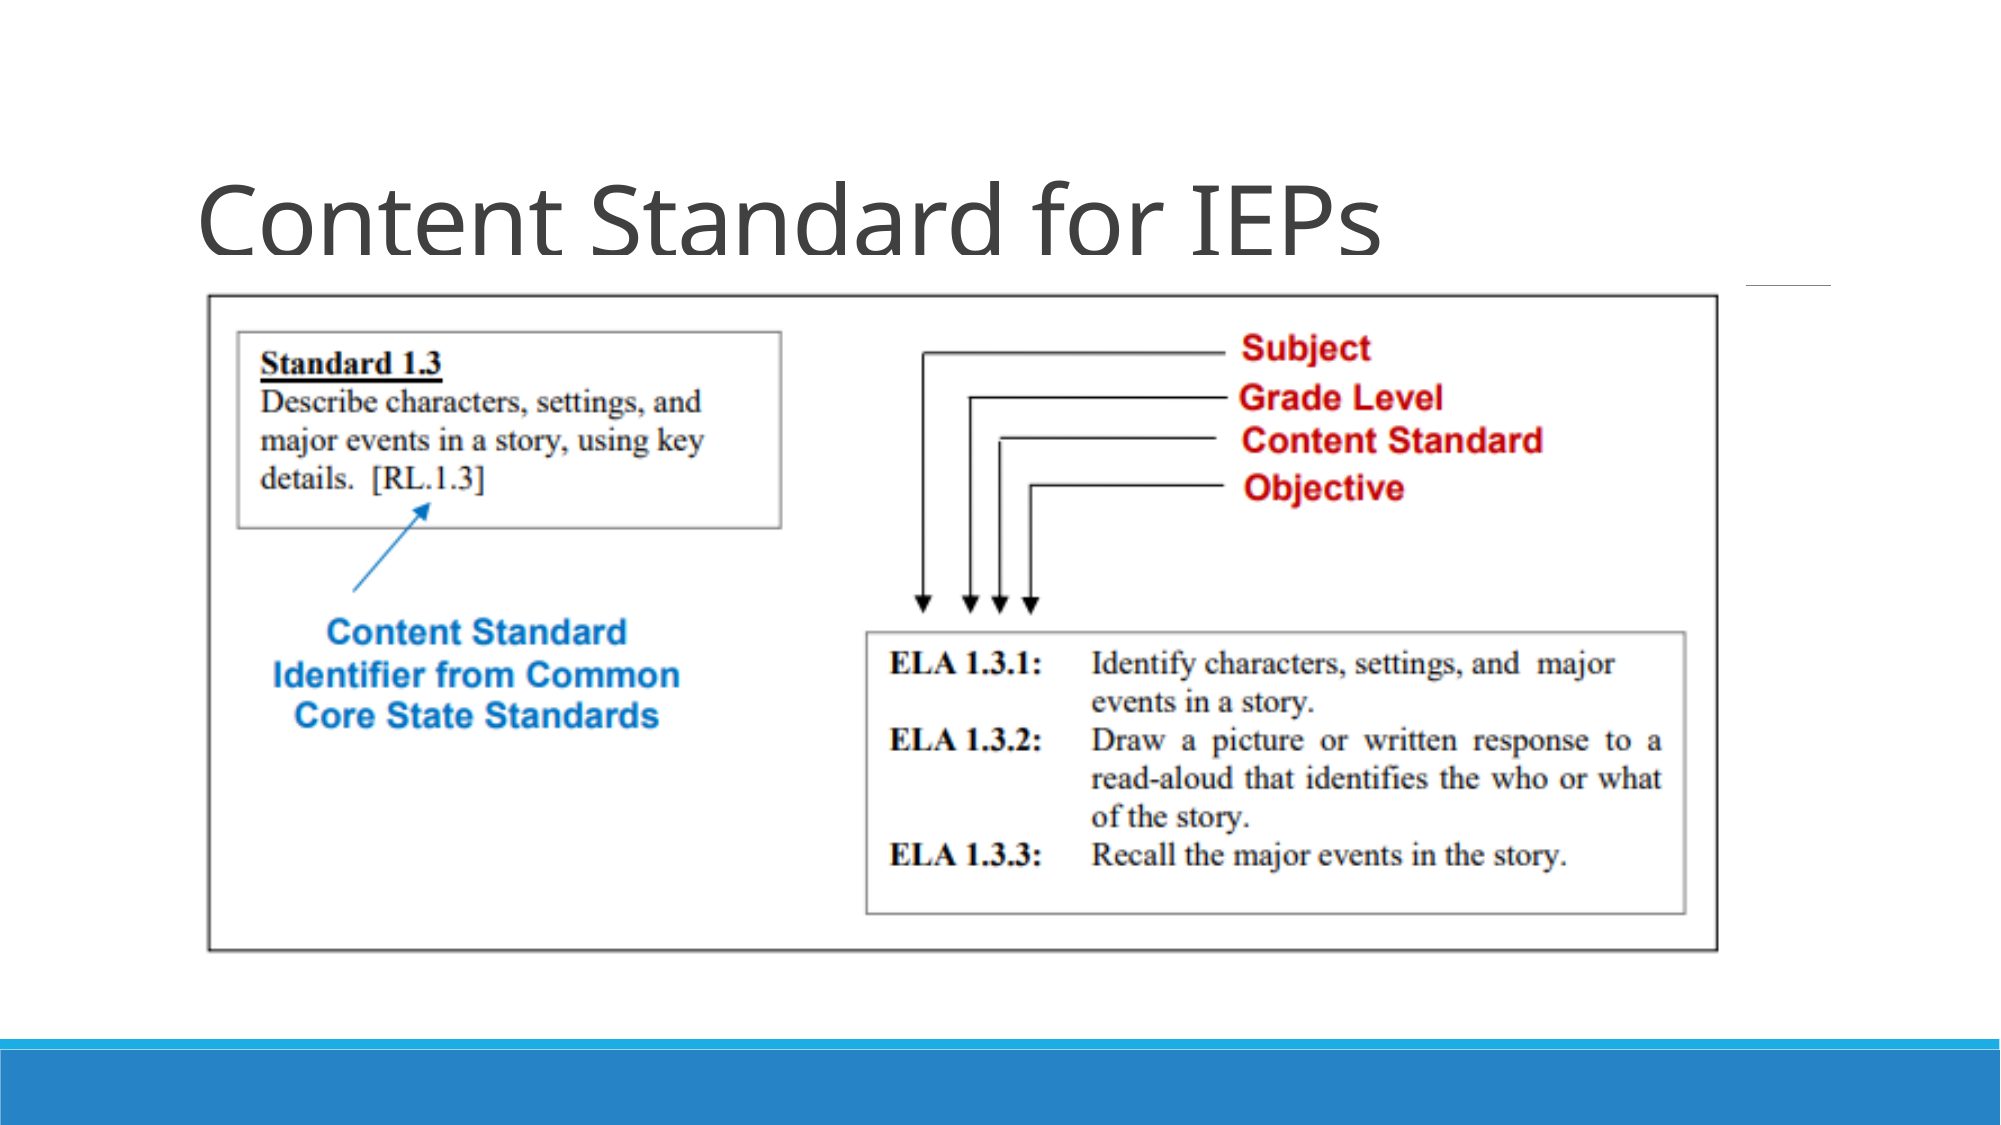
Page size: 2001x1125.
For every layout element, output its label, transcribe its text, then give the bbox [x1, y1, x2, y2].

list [179, 255, 1747, 972]
title Content Standard for IEPs [180, 47, 1830, 285]
